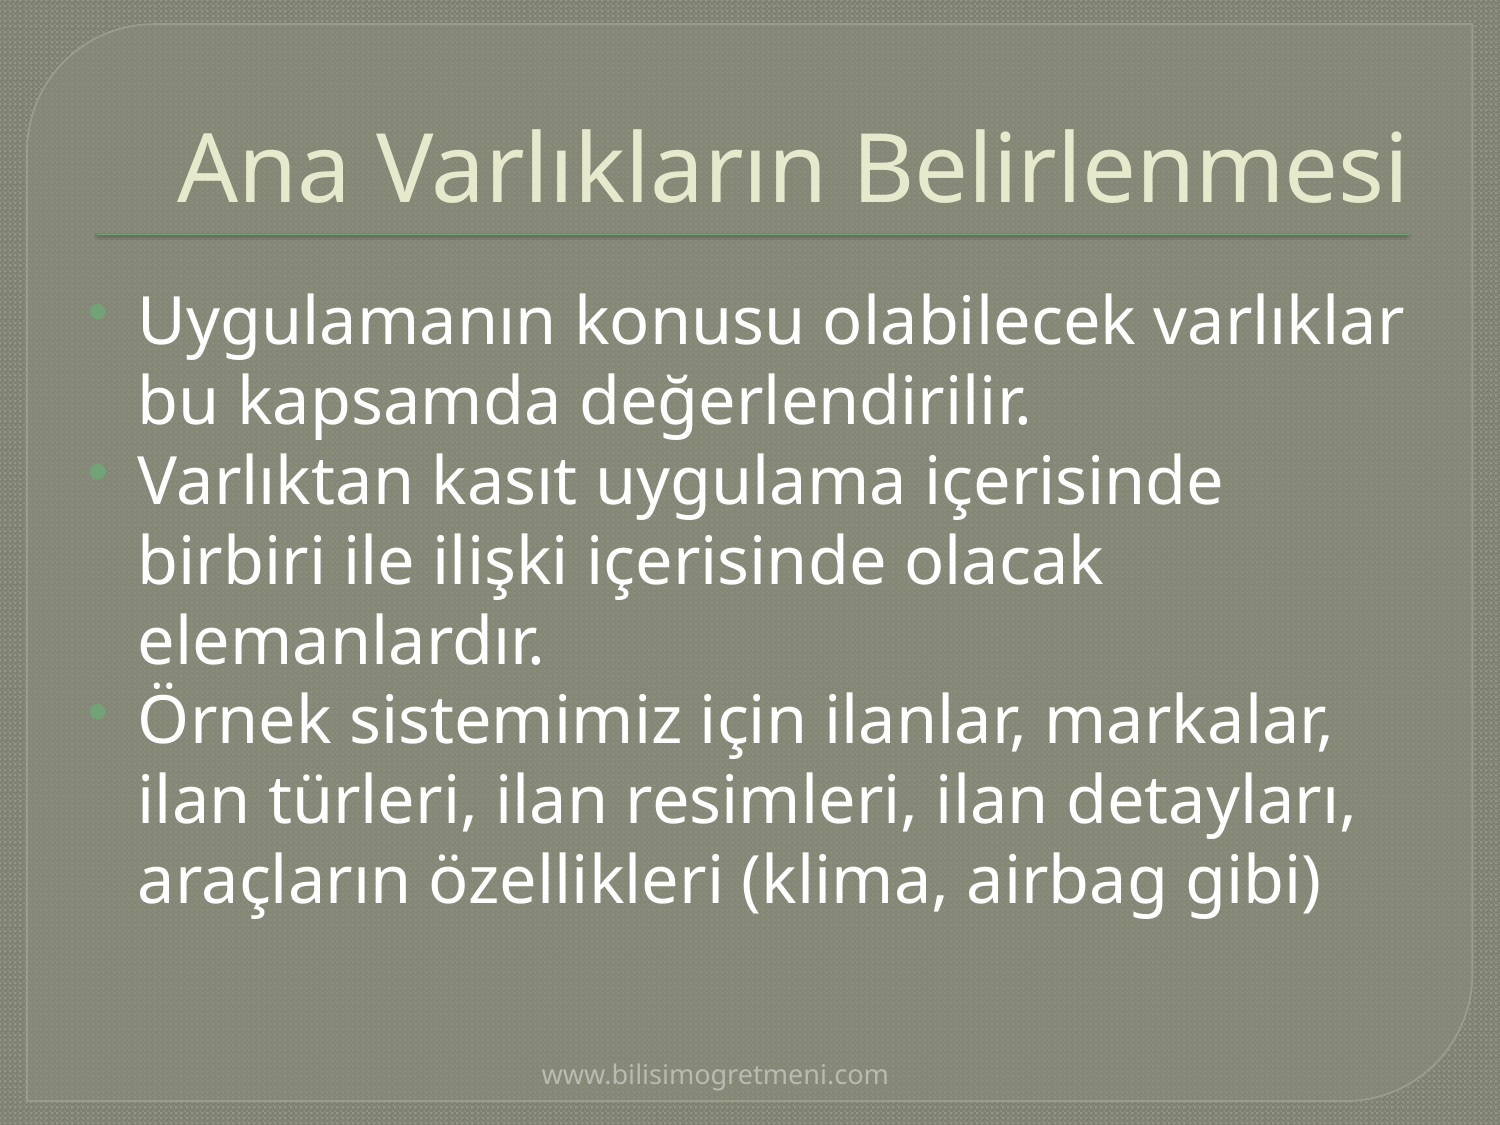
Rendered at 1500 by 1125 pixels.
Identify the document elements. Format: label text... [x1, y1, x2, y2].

title Ana Varlıkların Belirlenmesi [75, 41, 1425, 230]
list Uygulamanın konusu olabilecek varlıklar bu kapsamda değerlendirilir. Varlıktan kasıt uygulama içerisinde birbiri ile ilişki içerisinde olacak elemanlardır. Örnek sistemimiz için ilanlar, markalar, ilan türleri, ilan resimleri, ilan detayları, araçların özellikleri (klima, airbag gibi) [74, 269, 1426, 1013]
footer www.bilisimogretmeni.com [212, 1050, 904, 1096]
